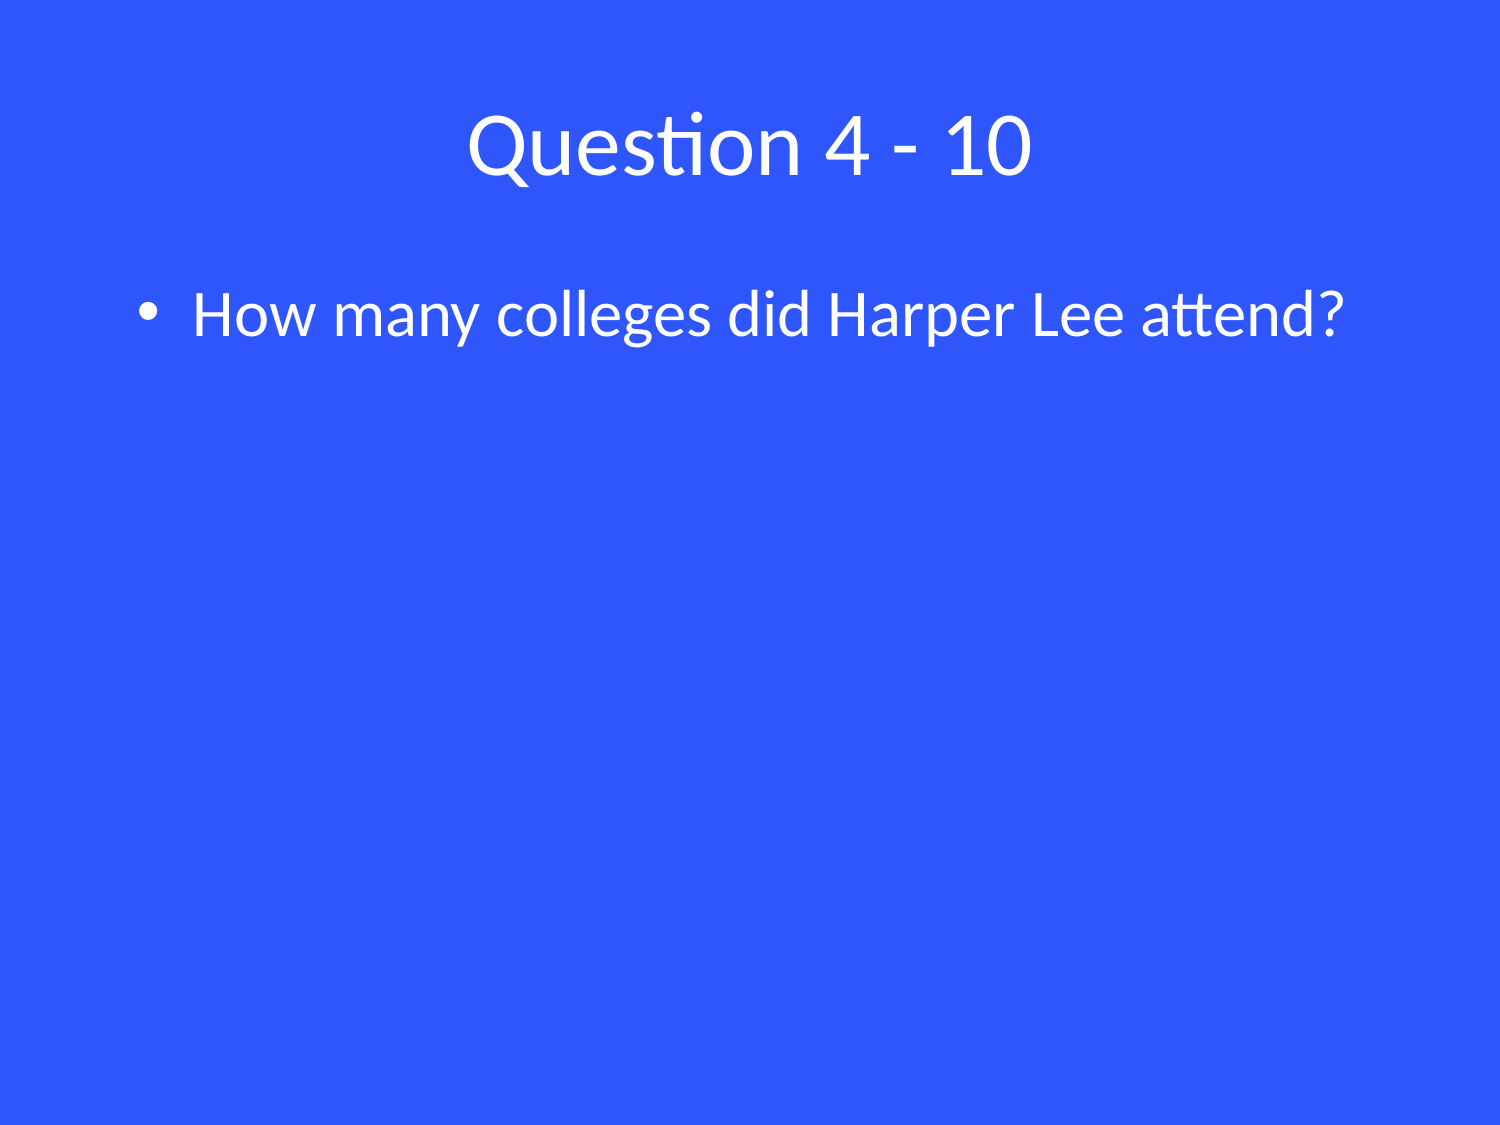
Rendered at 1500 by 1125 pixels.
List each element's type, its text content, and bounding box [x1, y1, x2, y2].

list How many colleges did Harper Lee attend? [74, 262, 1426, 1006]
title Question 4 - 10 [74, 44, 1426, 233]
